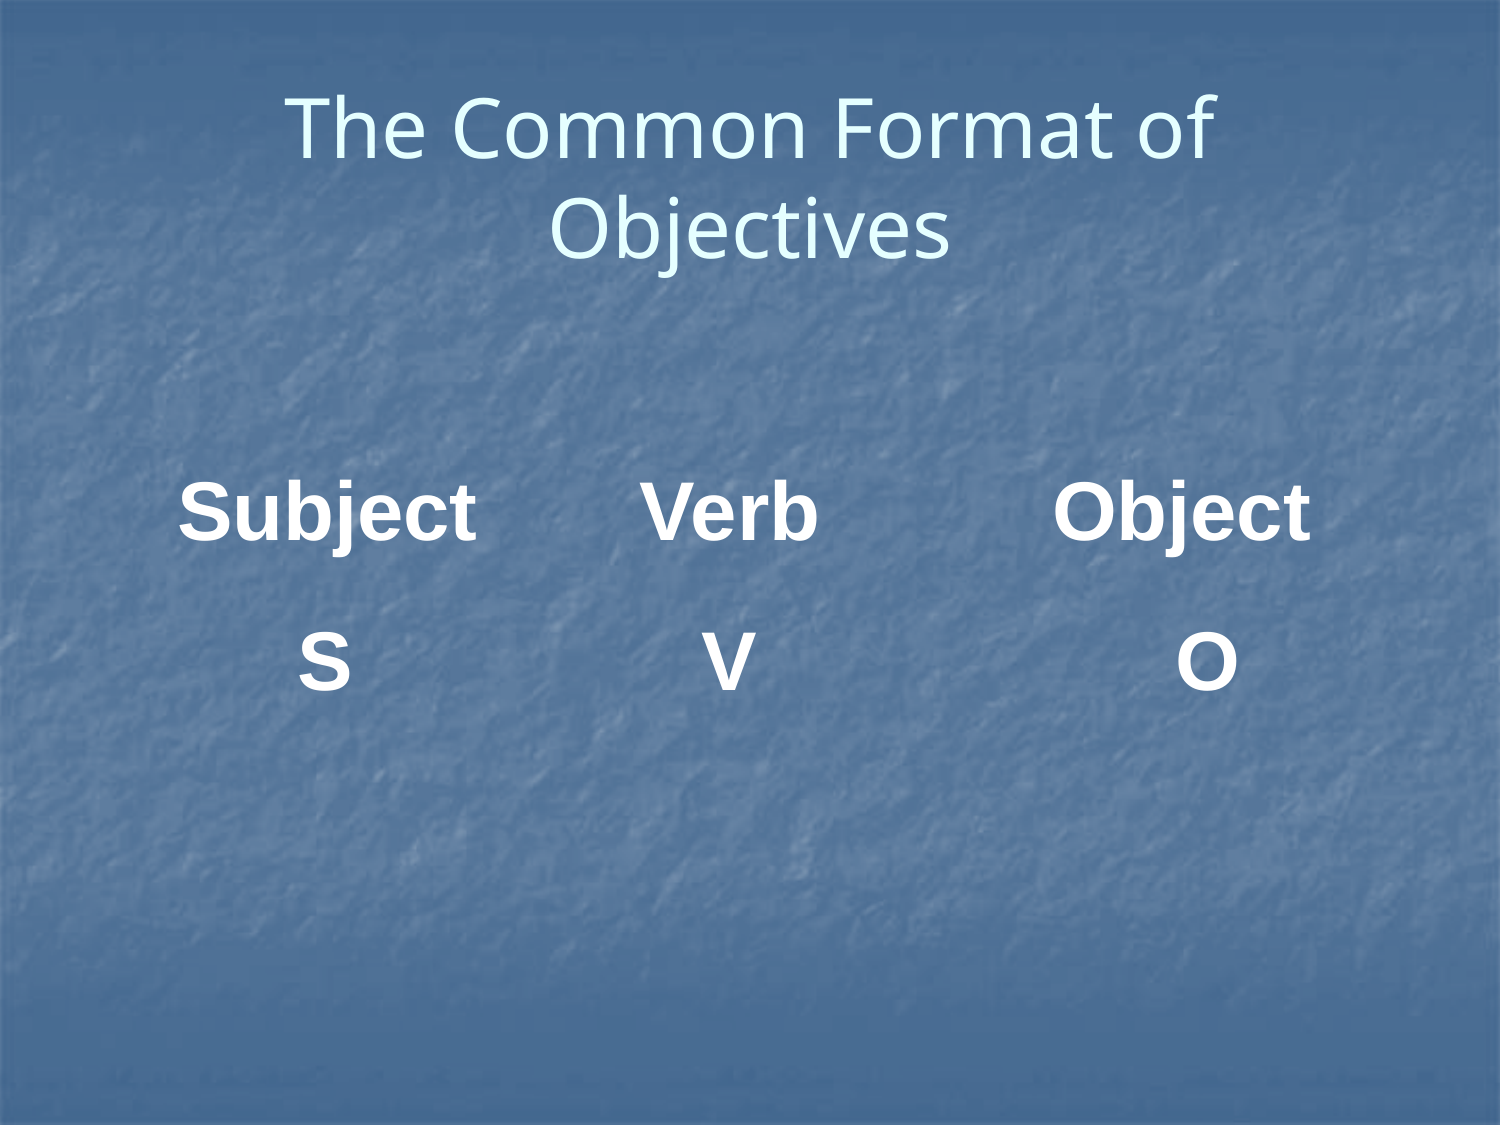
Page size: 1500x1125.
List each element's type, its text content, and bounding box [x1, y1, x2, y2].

text_box S V O [212, 600, 1313, 715]
text_box Subject Verb Object [162, 450, 1350, 565]
title The Common Format of Objectives [74, 62, 1426, 288]
